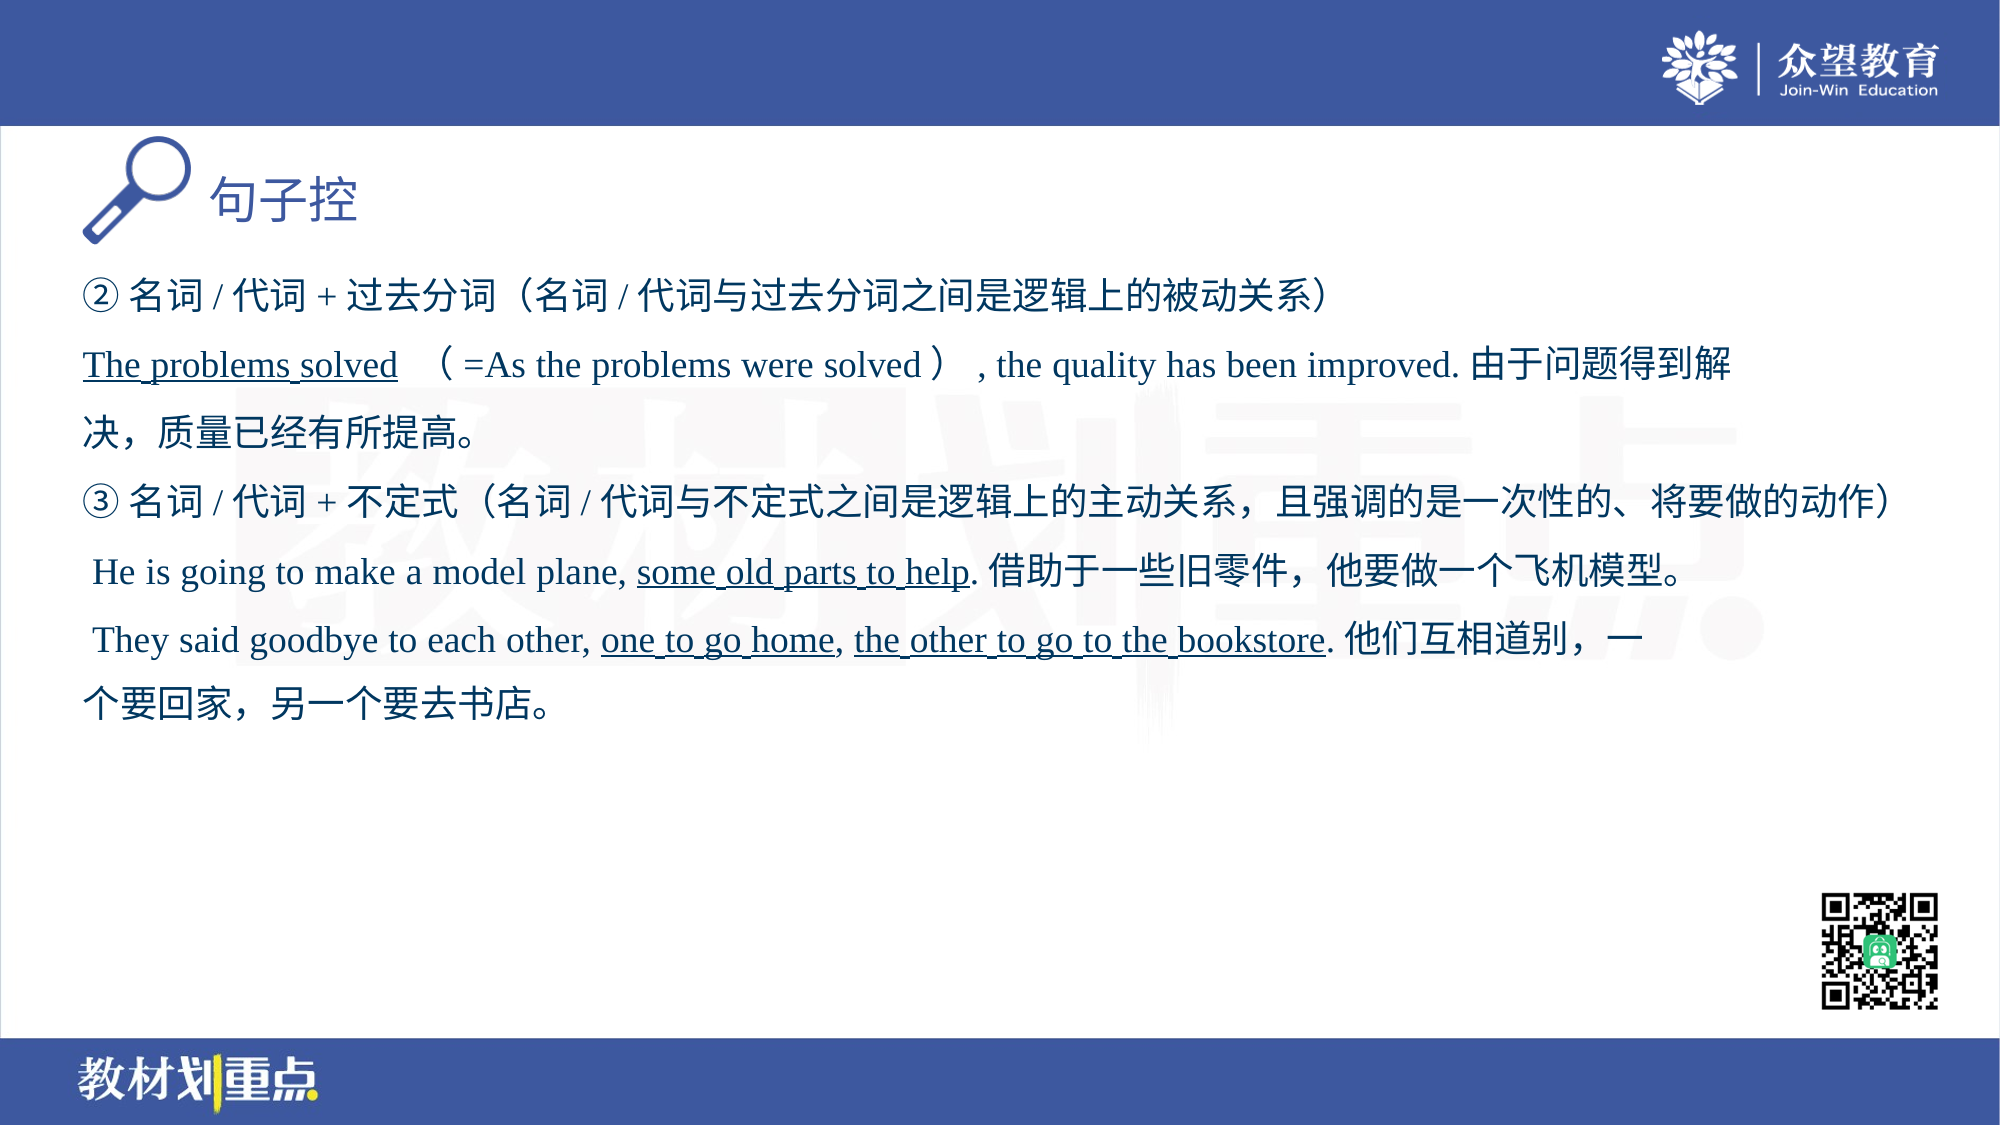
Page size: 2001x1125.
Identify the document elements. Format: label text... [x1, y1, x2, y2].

picture [0, 0, 2000, 1125]
text_box ②名词/代词+过去分词（名词/代词与过去分词之间是逻辑上的被动关系） The problems solved （=As the problems were solved）, the quality has been improved.由于问题得到解 决，质量已经有所提高。 ③名词/代词+不定式（名词/代词与不定式之间是逻辑上的主动关系，且强调的是一次性的、将要做的动作） He is going to make a model plane, some old parts to help.借助于一些旧零件，他要做一个飞机模型。 They said goodbye to each other, one to go home, the other to go to the bookstore.他们互相道别，一 个要回家，另一个要去书店。 [82, 247, 1817, 718]
